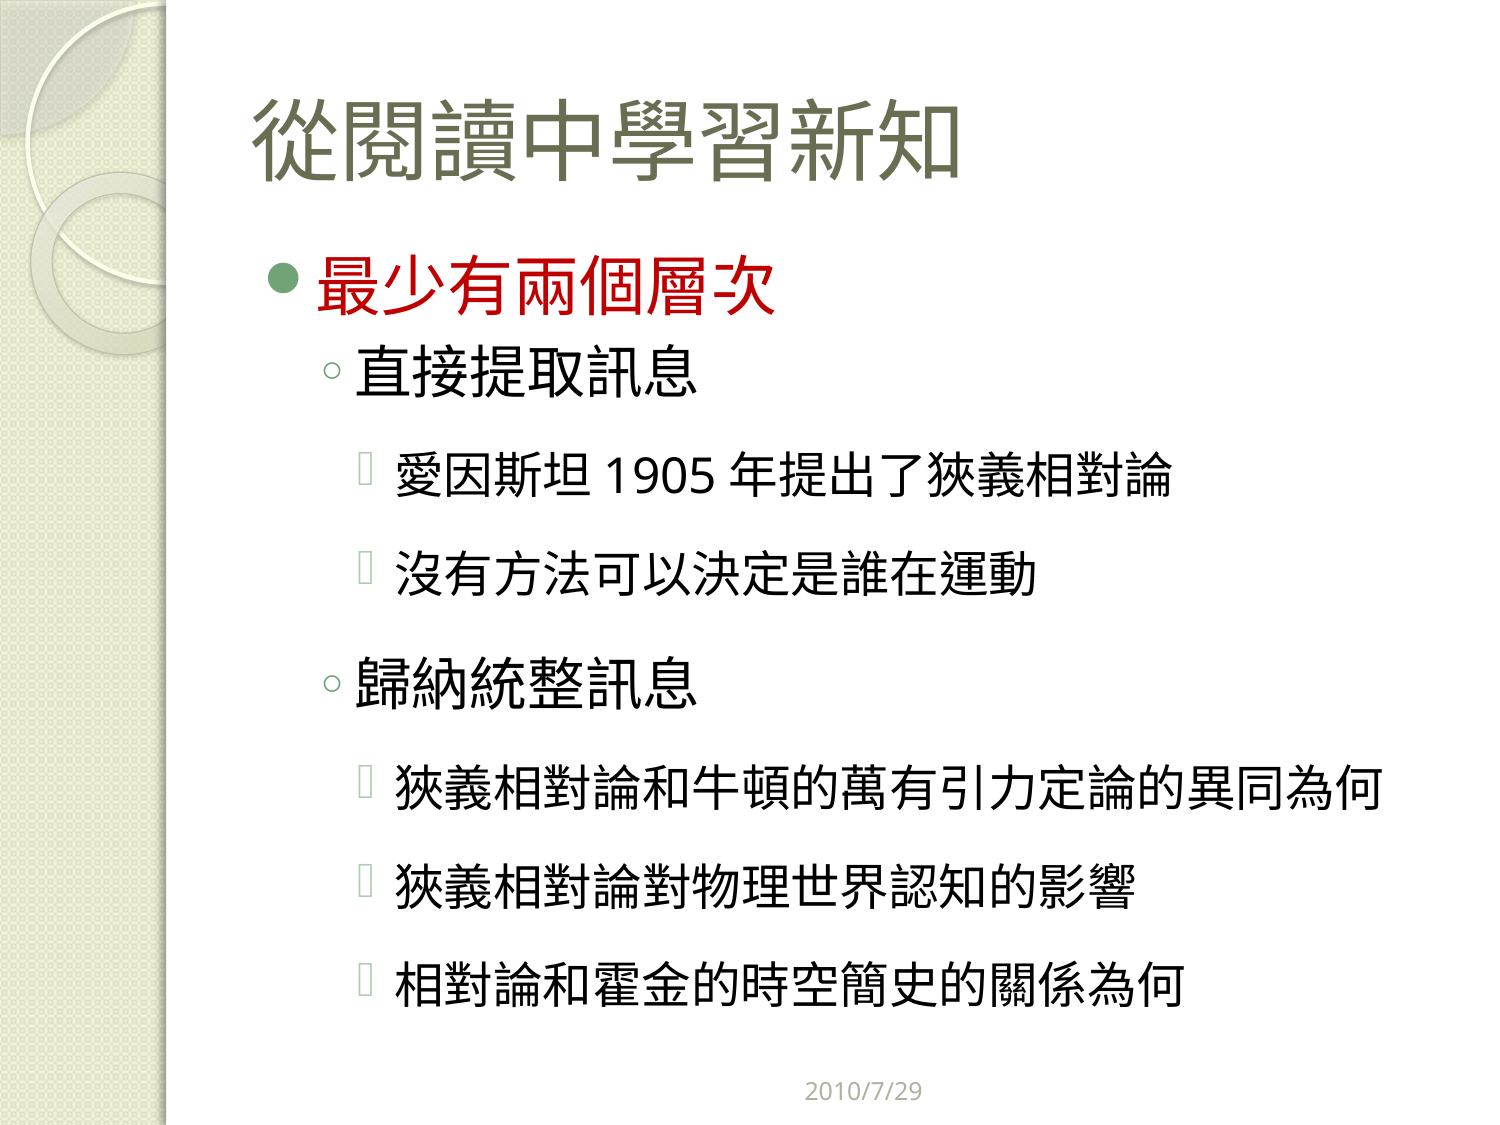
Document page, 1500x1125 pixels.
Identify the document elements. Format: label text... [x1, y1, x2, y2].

list 最少有兩個層次 直接提取訊息 愛因斯坦1905年提出了狹義相對論 沒有方法可以決定是誰在運動 歸納統整訊息 狹義相對論和牛頓的萬有引力定論的異同為何 狹義相對論對物理世界認知的影響 相對論和霍金的時空簡史的關係為何 [235, 237, 1466, 1025]
title 從閱讀中學習新知 [235, 45, 1466, 233]
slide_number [587, 1034, 938, 1113]
